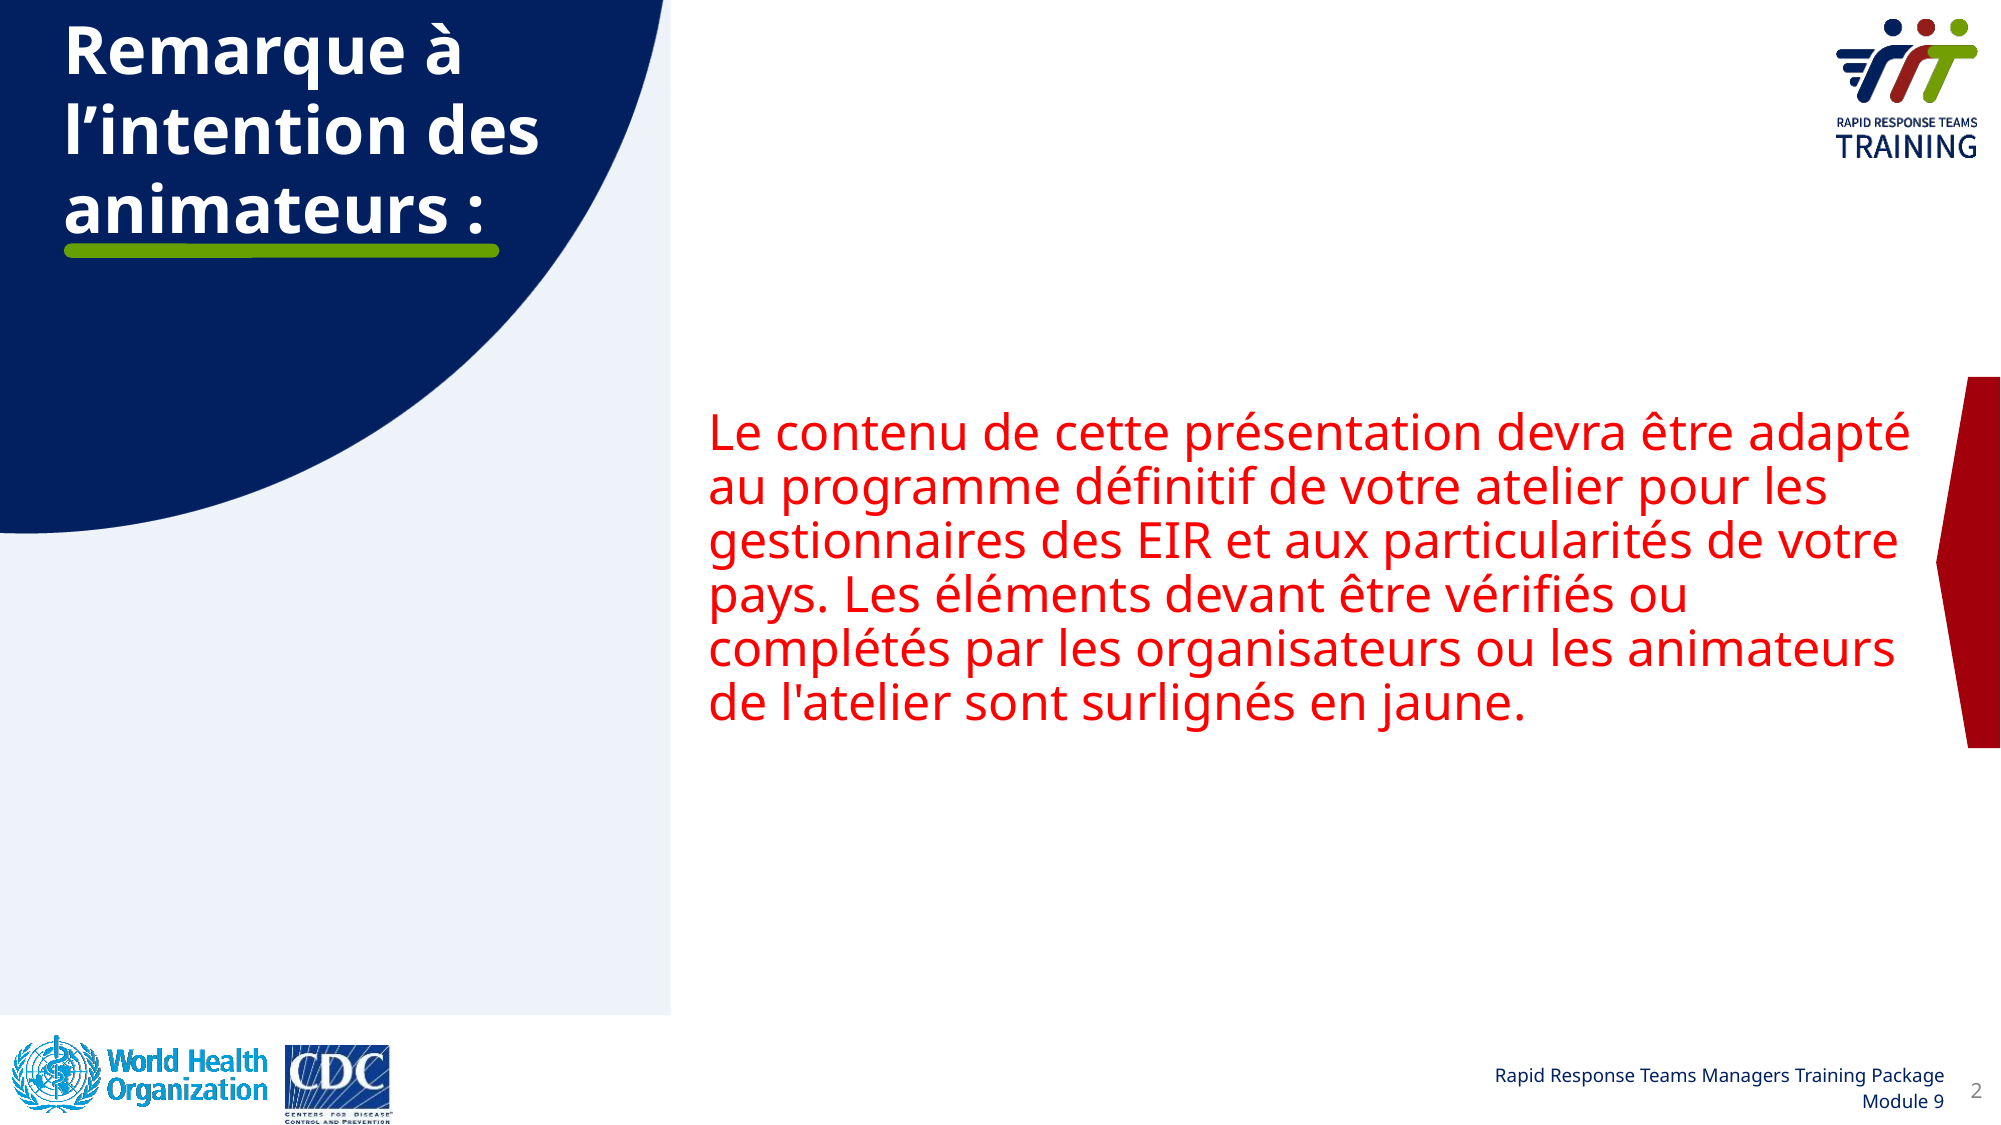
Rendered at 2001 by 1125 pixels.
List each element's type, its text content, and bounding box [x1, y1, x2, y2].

picture [12, 1084, 46, 1113]
picture [50, 1109, 62, 1113]
picture [12, 1035, 53, 1067]
picture [1835, 19, 1978, 167]
picture [28, 1054, 36, 1077]
picture [43, 1088, 54, 1094]
picture [285, 1045, 393, 1124]
picture [0, 0, 670, 538]
picture [46, 1056, 54, 1061]
picture [34, 1058, 41, 1077]
text_box Remarque à l’intention des animateurs : [56, 0, 605, 255]
picture [38, 1092, 54, 1100]
list Le contenu de cette présentation devra être adapté au programme définitif de votre atelier pour les gestionnaires des EIR et aux particularités de votre pays. Les éléments devant être vérifiés ou complétés par les organisateurs ou les animateurs de l'atelier sont surlignés en jaune. [700, 332, 1937, 1049]
picture [36, 1035, 267, 1113]
slide_number 2 [1953, 1070, 2000, 1124]
picture [38, 1044, 53, 1052]
